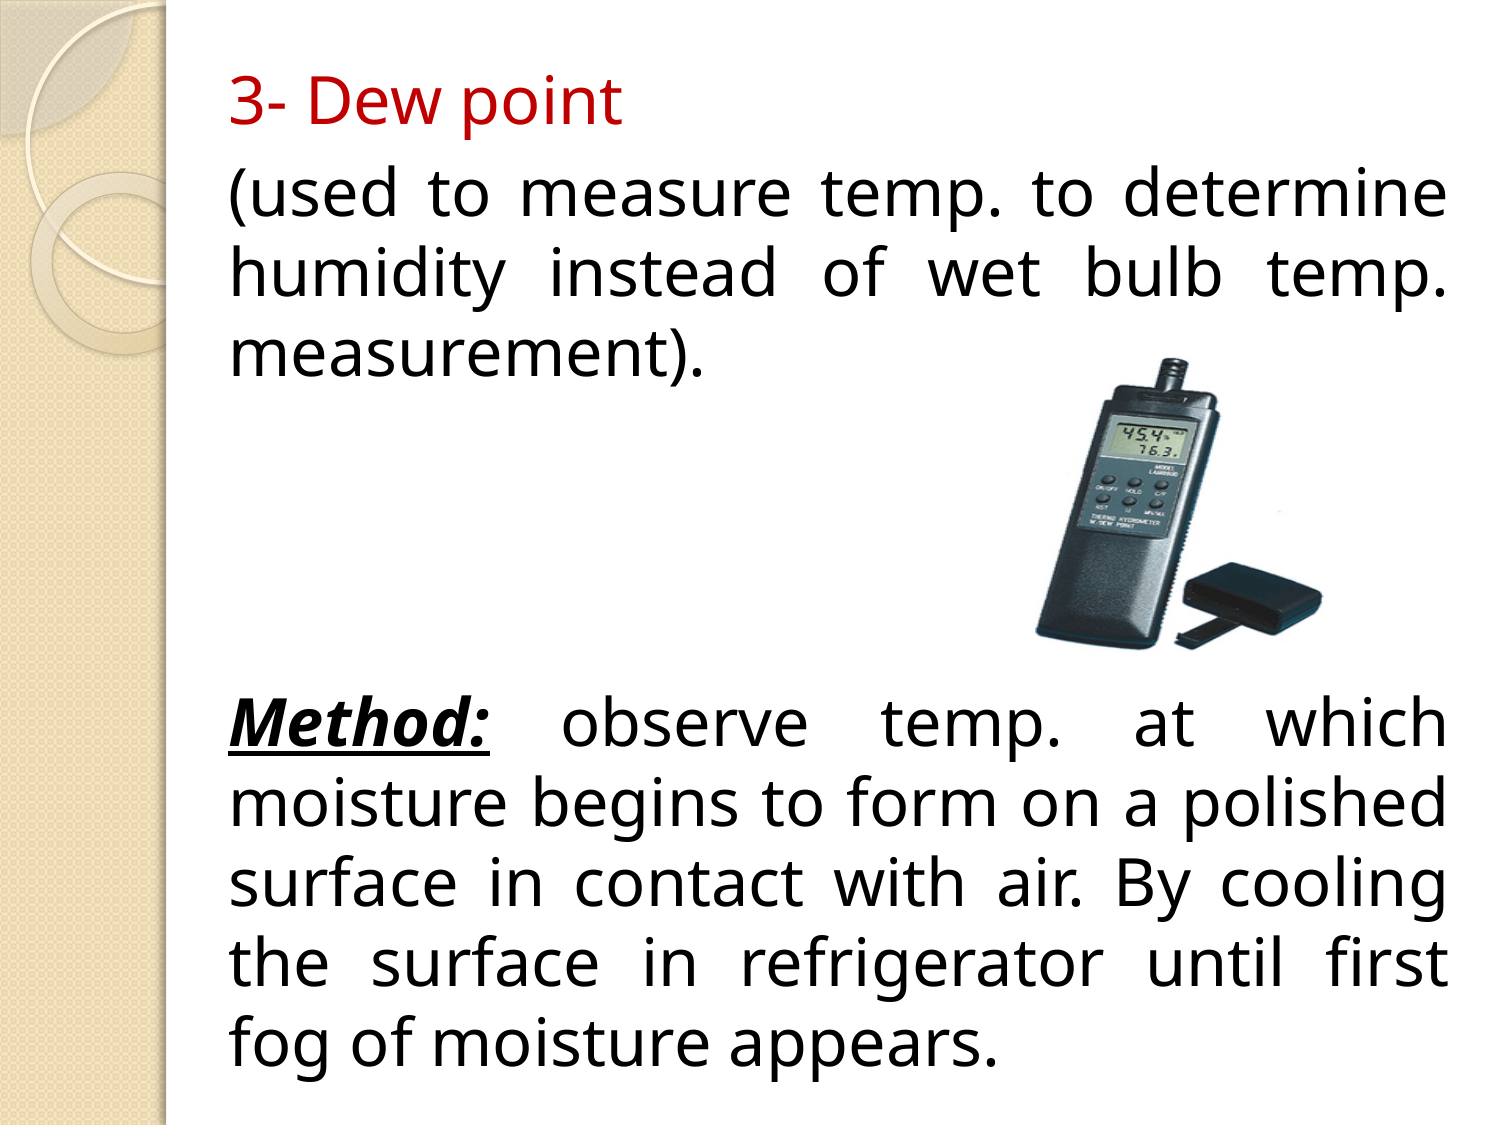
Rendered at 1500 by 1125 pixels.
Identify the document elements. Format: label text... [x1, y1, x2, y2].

list 3- Dew point (used to measure temp. to determine humidity instead of wet bulb temp. measurement). Method: observe temp. at which moisture begins to form on a polished surface in contact with air. By cooling the surface in refrigerator until first fog of moisture appears. [200, 50, 1466, 1088]
picture [962, 349, 1394, 657]
